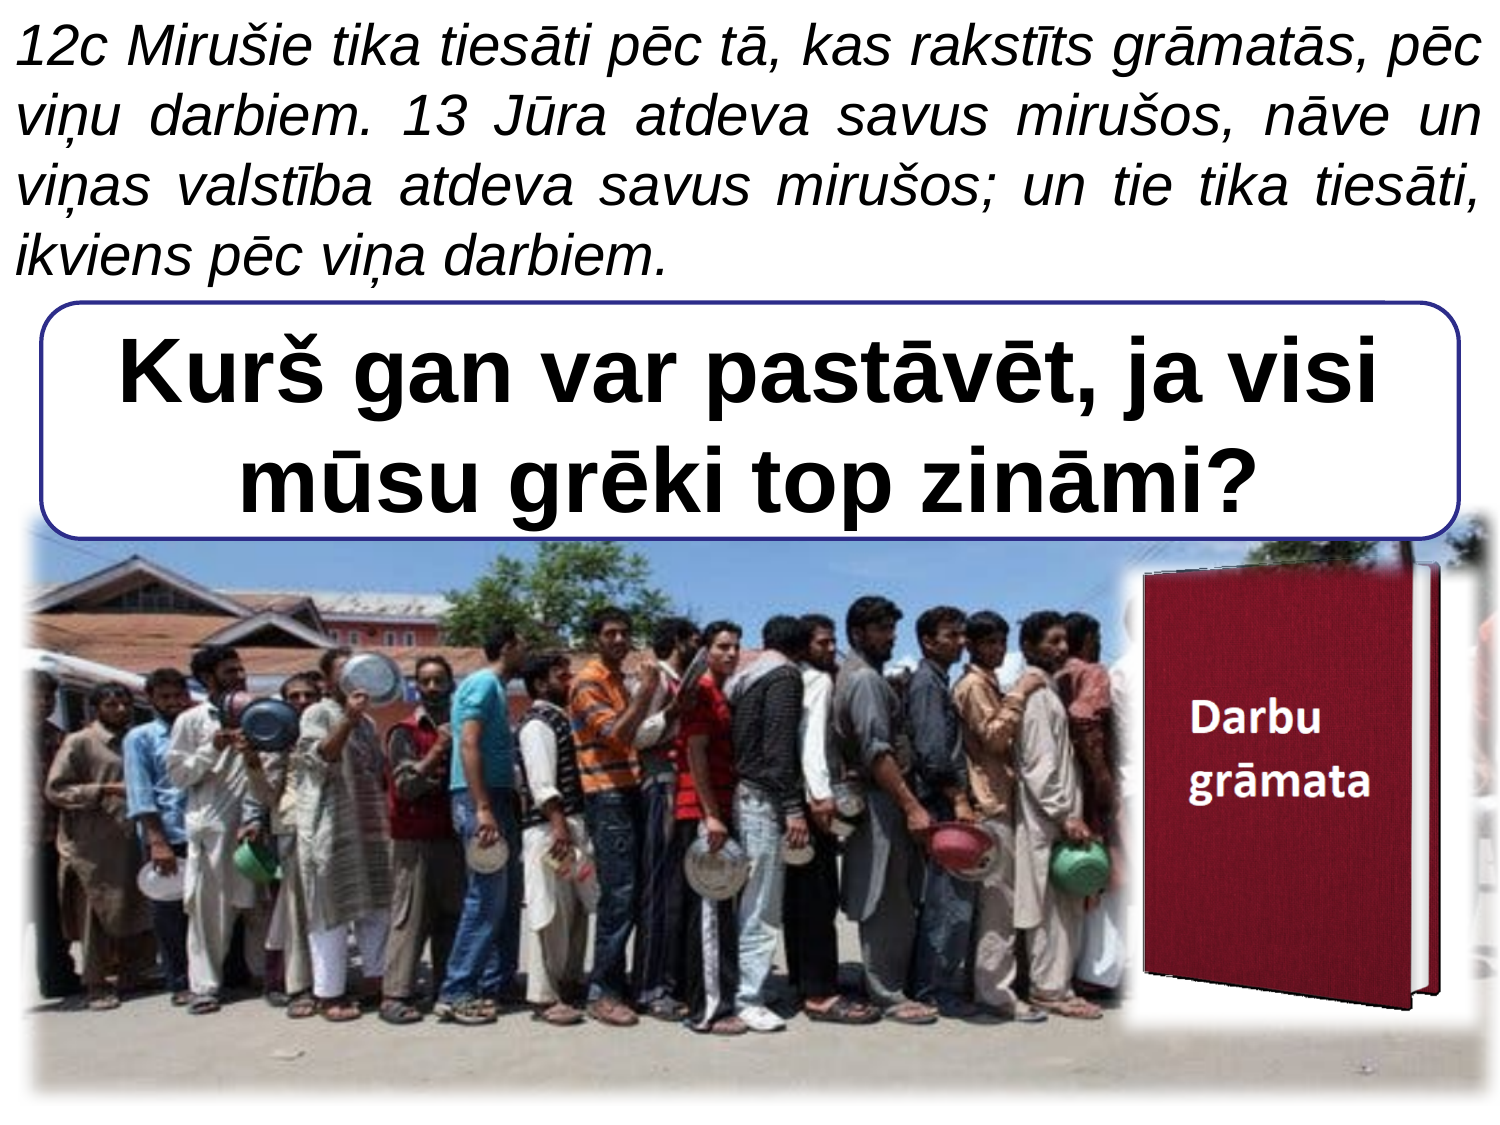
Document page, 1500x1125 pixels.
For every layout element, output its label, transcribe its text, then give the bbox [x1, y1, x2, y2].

text_box Kurš gan var pastāvēt, ja visi mūsu grēki top zināmi? [39, 300, 1461, 501]
list 12c Mirušie tika tiesāti pēc tā, kas rakstīts grāmatās, pēc viņu darbiem. 13 Jūra atdeva savus mirušos, nāve un viņas valstība atdeva savus mirušos; un tie tika tiesāti, ikviens pēc viņa darbiem. [0, 0, 1500, 178]
picture [18, 503, 1500, 1107]
